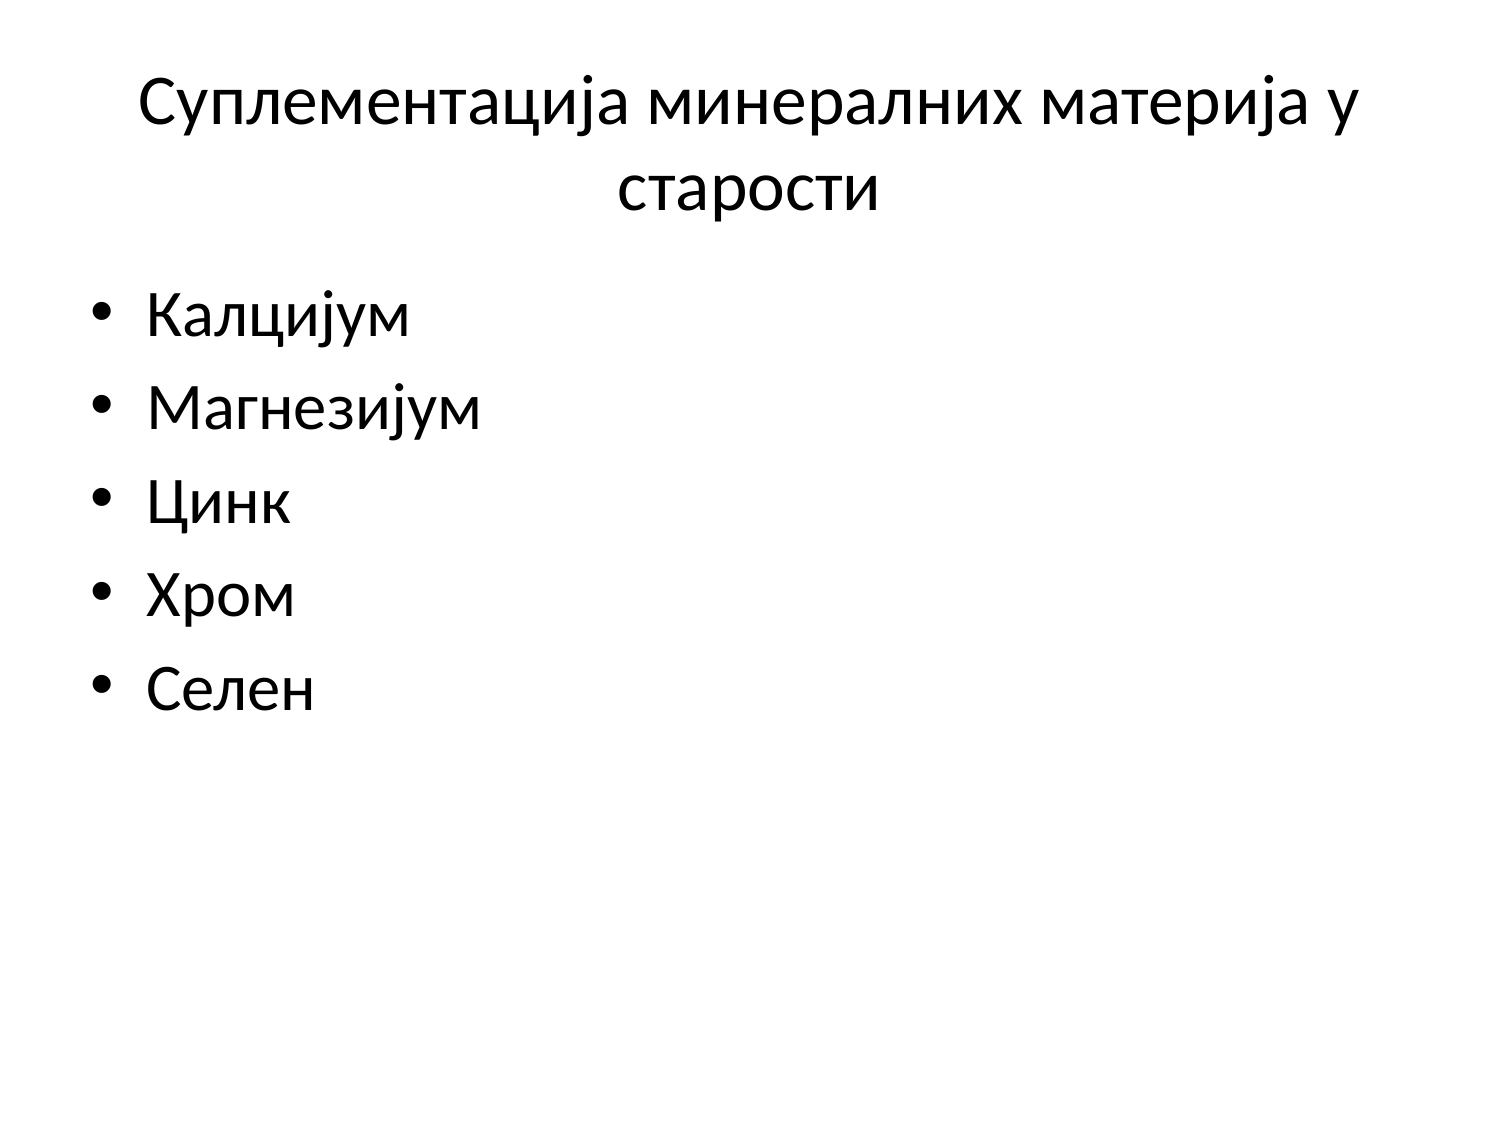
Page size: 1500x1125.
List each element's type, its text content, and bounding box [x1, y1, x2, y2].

list Калцијум Магнезијум Цинк Хром Селен [75, 262, 1425, 1005]
title Суплементација минералних материја у старости [75, 45, 1425, 233]
